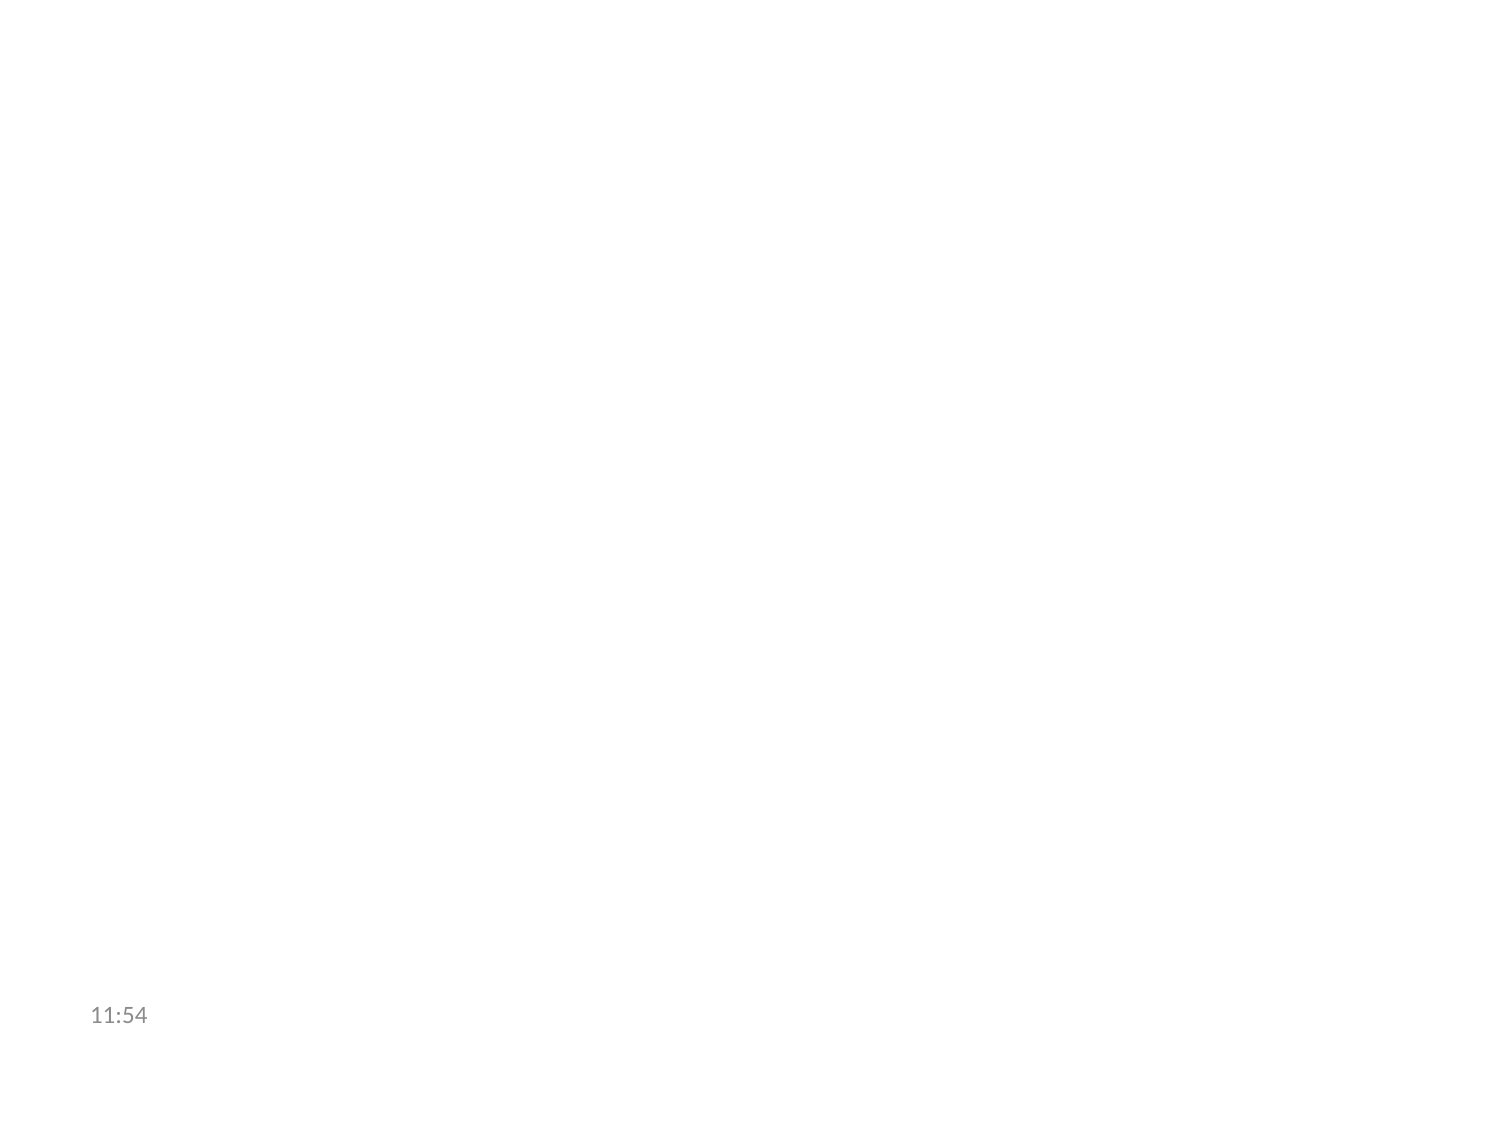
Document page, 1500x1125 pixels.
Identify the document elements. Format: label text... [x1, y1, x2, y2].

text_box 15:35 [75, 983, 425, 1044]
